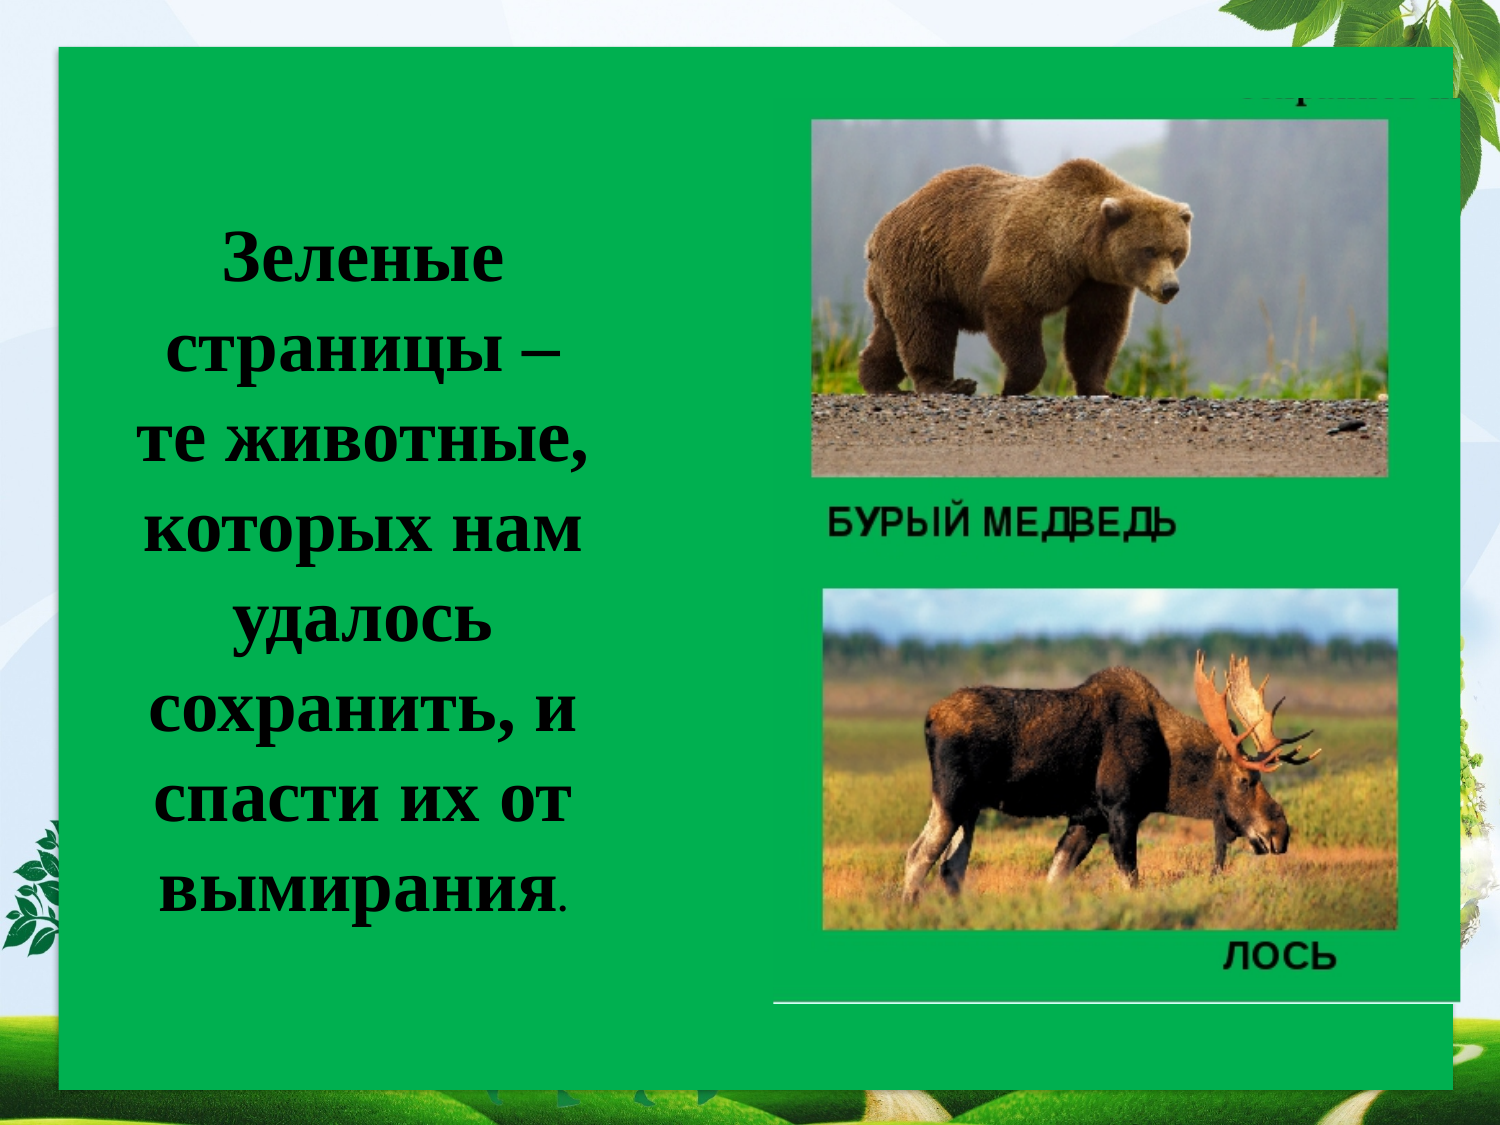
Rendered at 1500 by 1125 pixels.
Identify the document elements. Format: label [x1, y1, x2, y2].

picture [0, 0, 1500, 1125]
list [773, 97, 1461, 1009]
